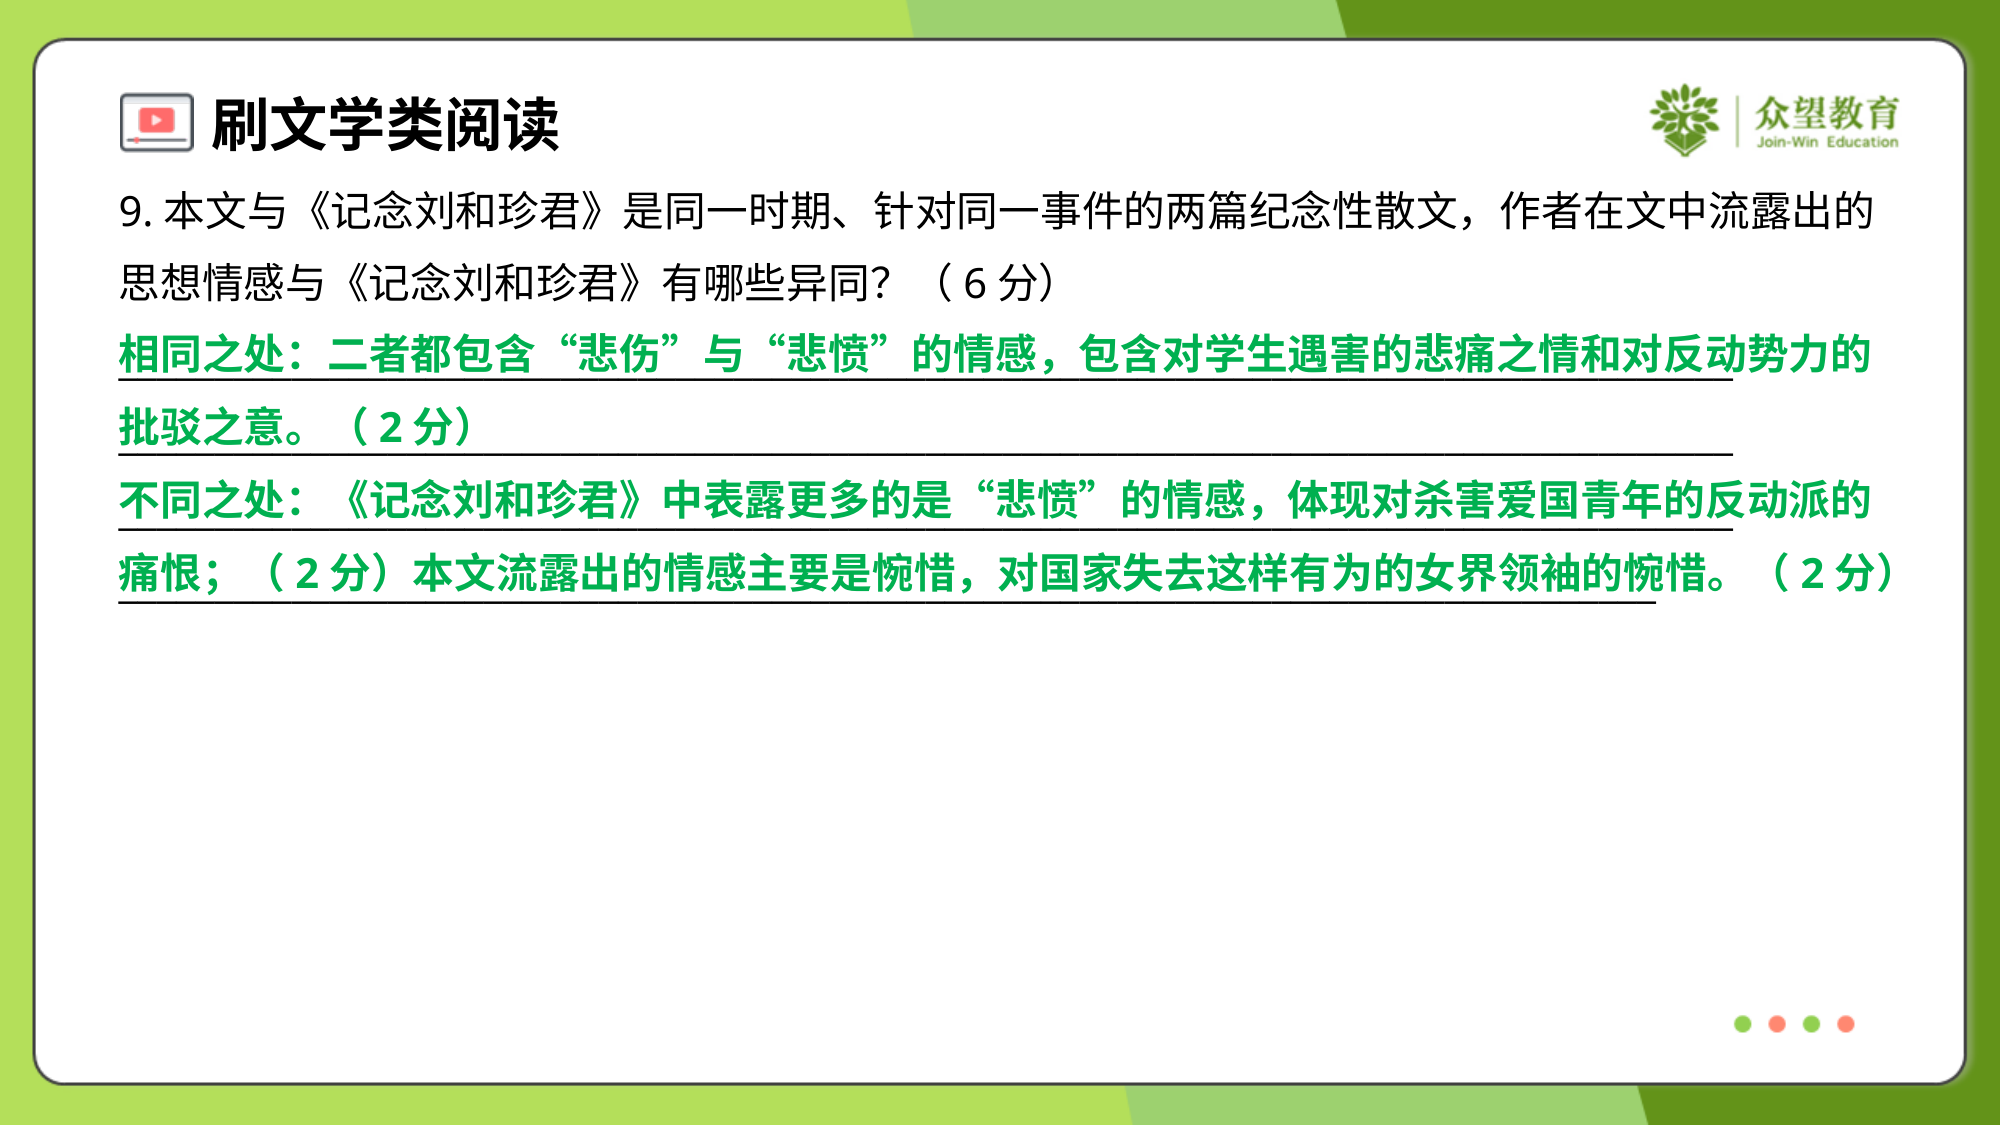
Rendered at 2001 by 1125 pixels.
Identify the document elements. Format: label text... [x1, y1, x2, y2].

text_box 相同之处：二者都包含“悲伤”与“悲愤”的情感，包含对学生遇害的悲痛之情和对反动势力的 批驳之意。（2分） 不同之处：《记念刘和珍君》中表露更多的是“悲愤”的情感，体现对杀害爱国青年的反动派的 痛恨；（2分）本文流露出的情感主要是惋惜，对国家失去这样有为的女界领袖的惋惜。（2分） [118, 304, 1883, 589]
text_box 9.本文与《记念刘和珍君》是同一时期、针对同一事件的两篇纪念性散文，作者在文中流露出的 思想情感与《记念刘和珍君》有哪些异同？（6分） [118, 159, 1883, 300]
text_box ____________________________________________________________________________________ ____________________________________________________________________________________ ____________________________________________________________________________________ ________________________________________________________________________________ [118, 589, 1883, 596]
picture [0, 0, 2000, 1125]
